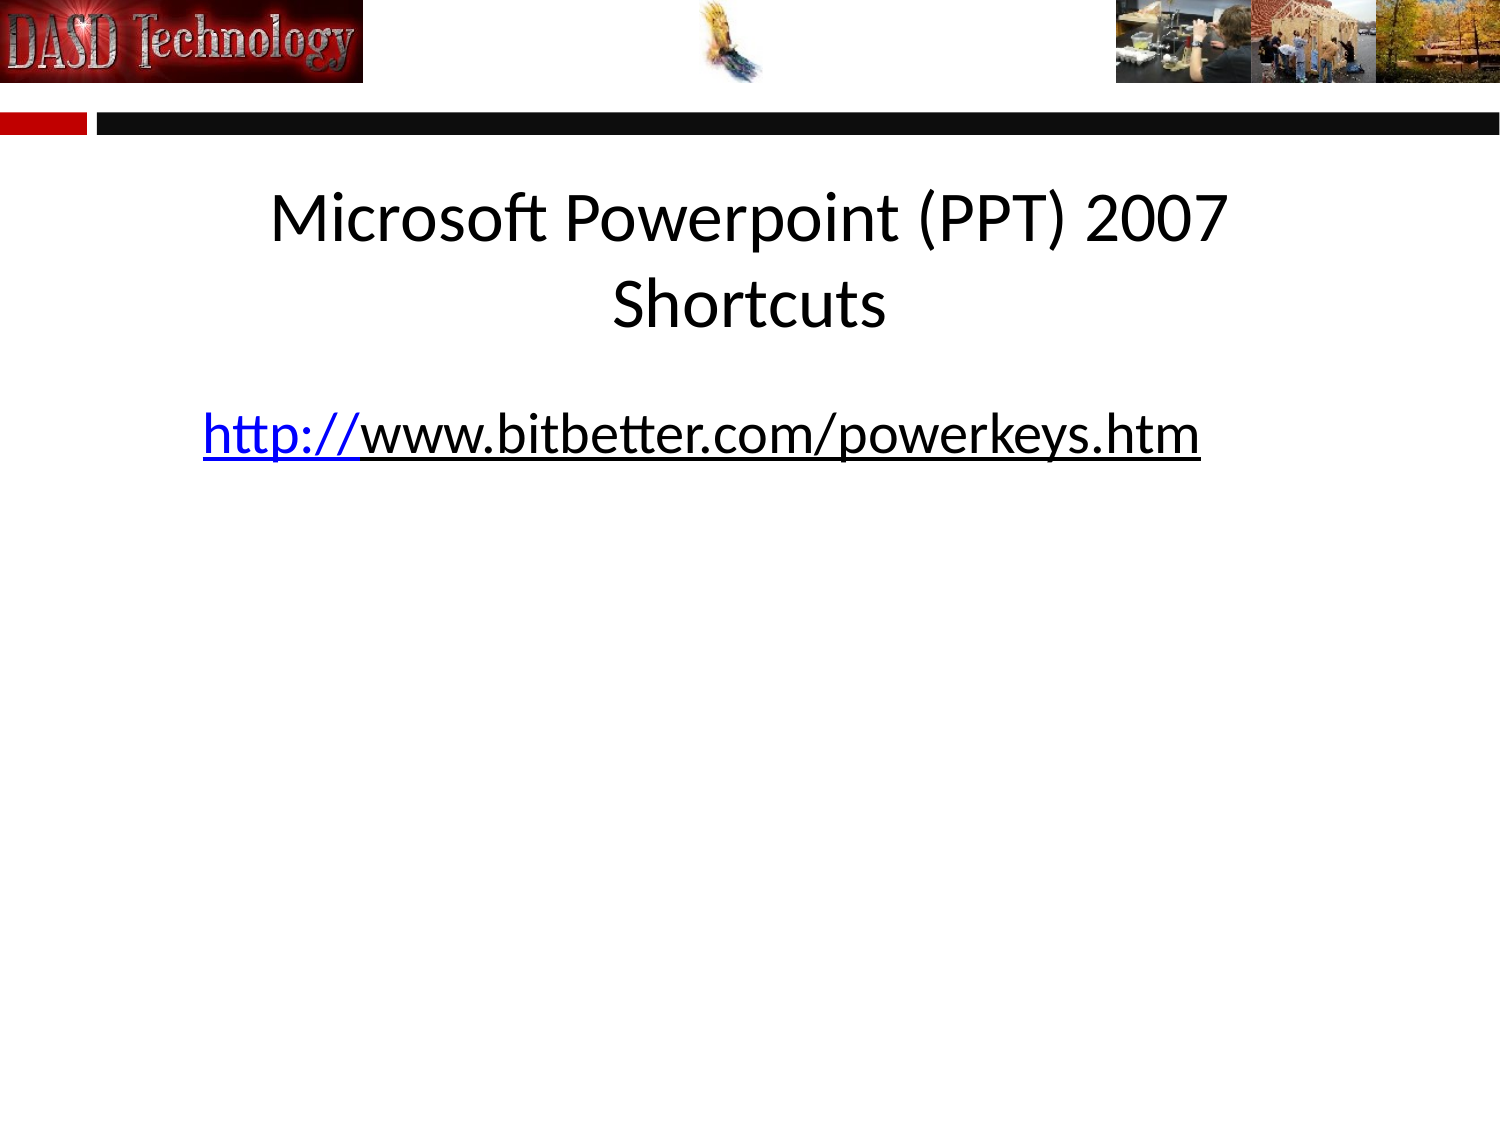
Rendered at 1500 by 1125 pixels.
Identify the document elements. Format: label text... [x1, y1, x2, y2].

picture [0, 0, 363, 84]
text_box [95, 110, 1500, 137]
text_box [1116, 0, 1500, 83]
list http://www.bitbetter.com/powerkeys.htm [187, 387, 1275, 513]
text_box [0, 110, 89, 137]
picture [699, 0, 764, 83]
title Microsoft Powerpoint (PPT) 2007 Shortcuts [75, 162, 1425, 350]
